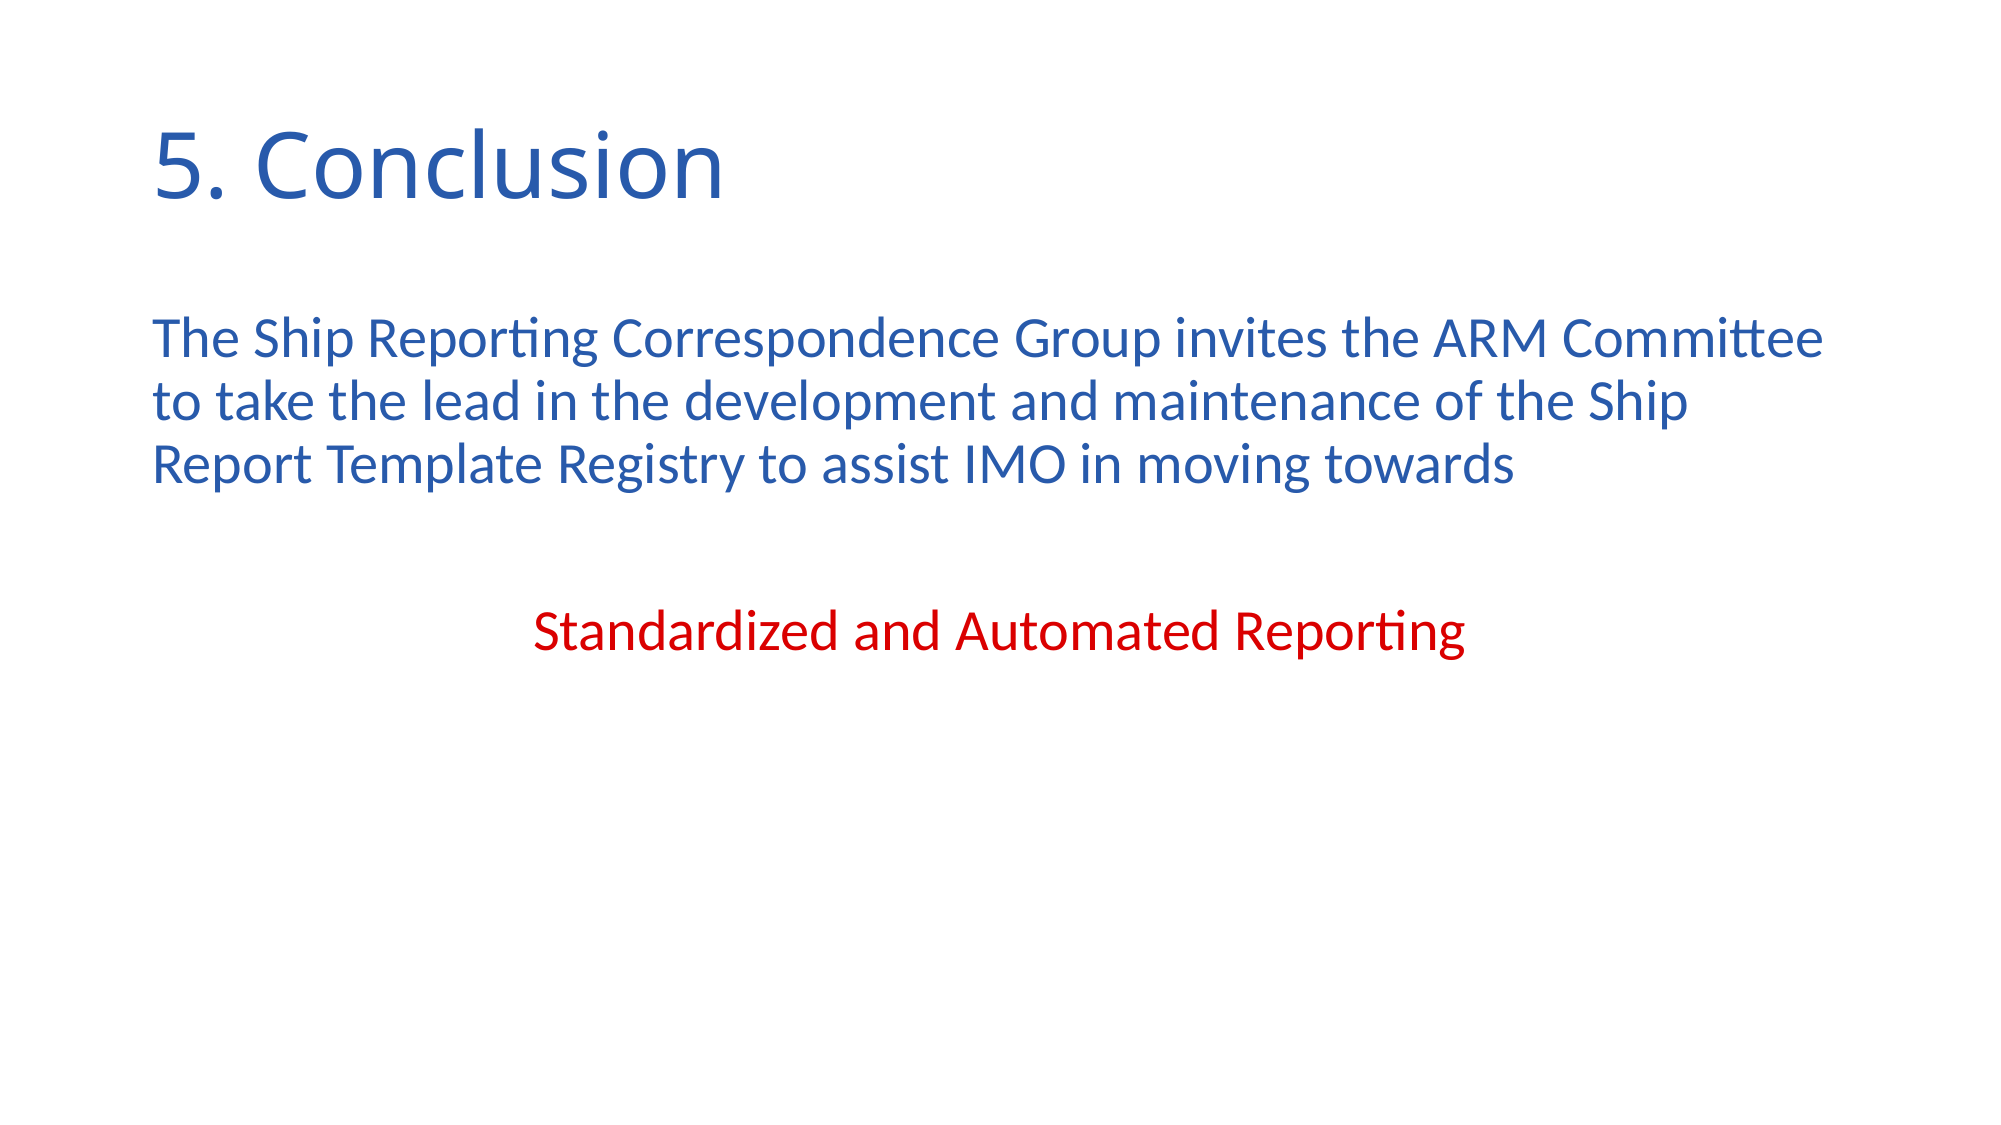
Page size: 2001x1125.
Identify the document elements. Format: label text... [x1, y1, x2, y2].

list The Ship Reporting Correspondence Group invites the ARM Committee to take the lead in the development and maintenance of the Ship Report Template Registry to assist IMO in moving towards Standardized and Automated Reporting [137, 299, 1863, 1014]
title 5. Conclusion [137, 59, 1863, 278]
